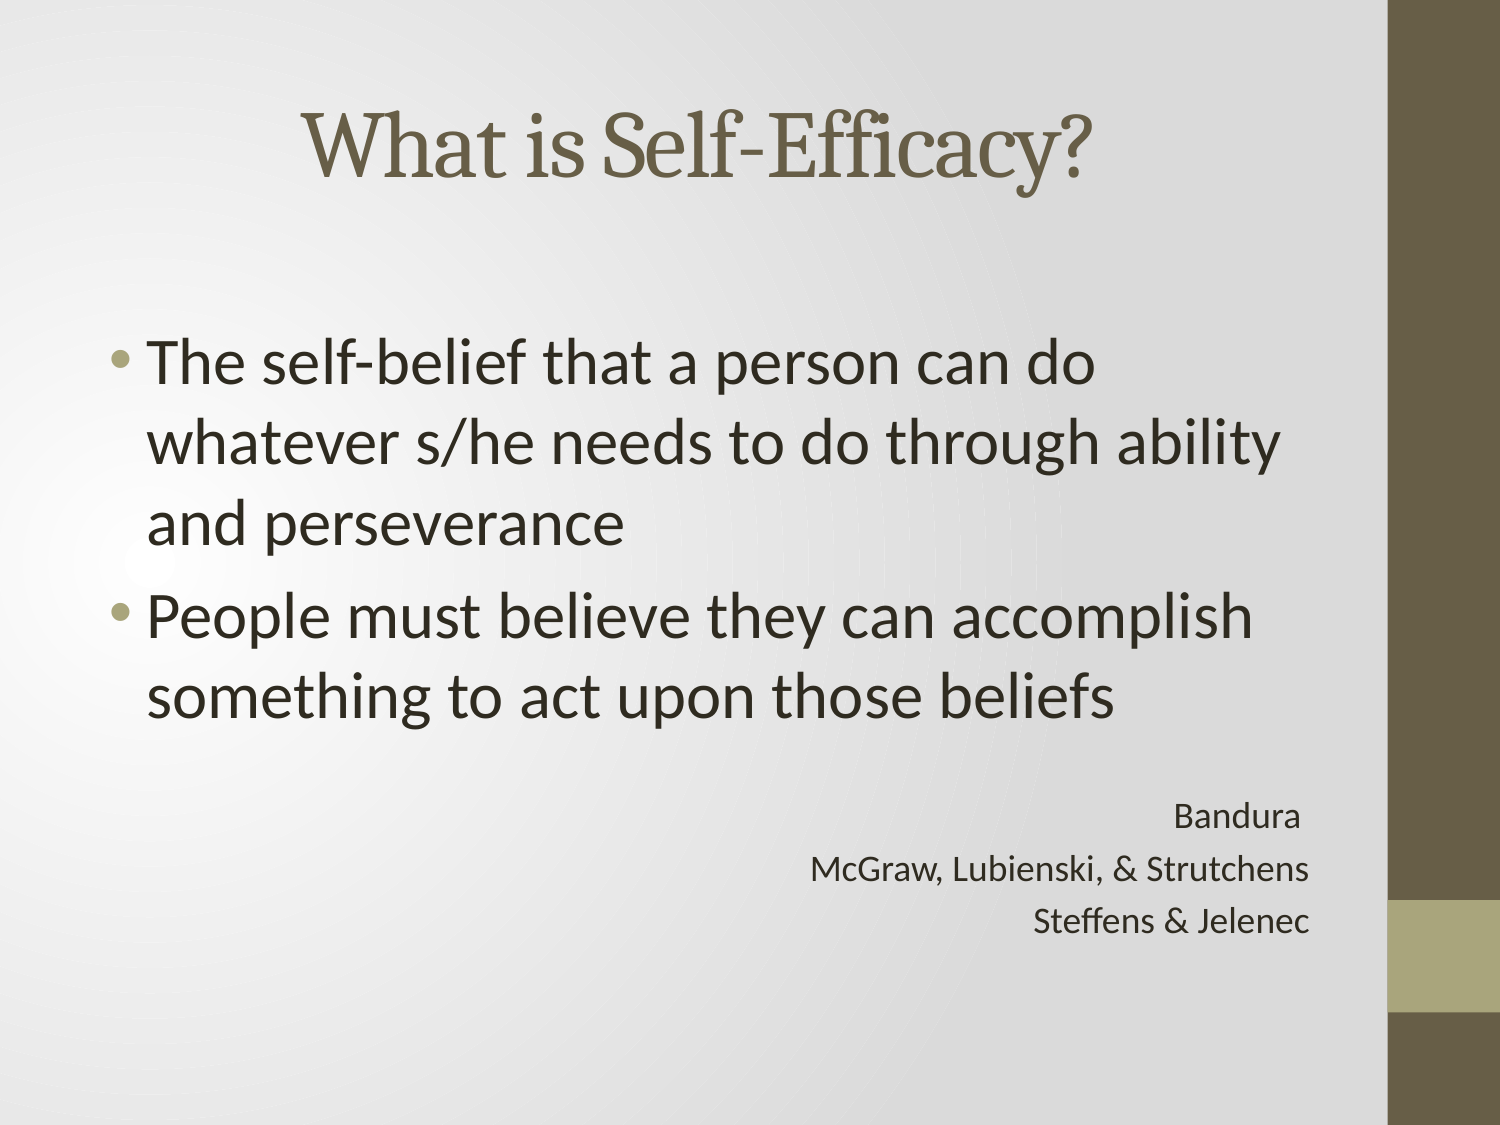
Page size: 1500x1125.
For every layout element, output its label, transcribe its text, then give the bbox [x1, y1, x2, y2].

title What is Self-Efficacy? [75, 45, 1325, 233]
list The self-belief that a person can do whatever s/he needs to do through ability and perseverance People must believe they can accomplish something to act upon those beliefs Bandura McGraw, Lubienski, & Strutchens Steffens & Jelenec [75, 237, 1325, 1038]
